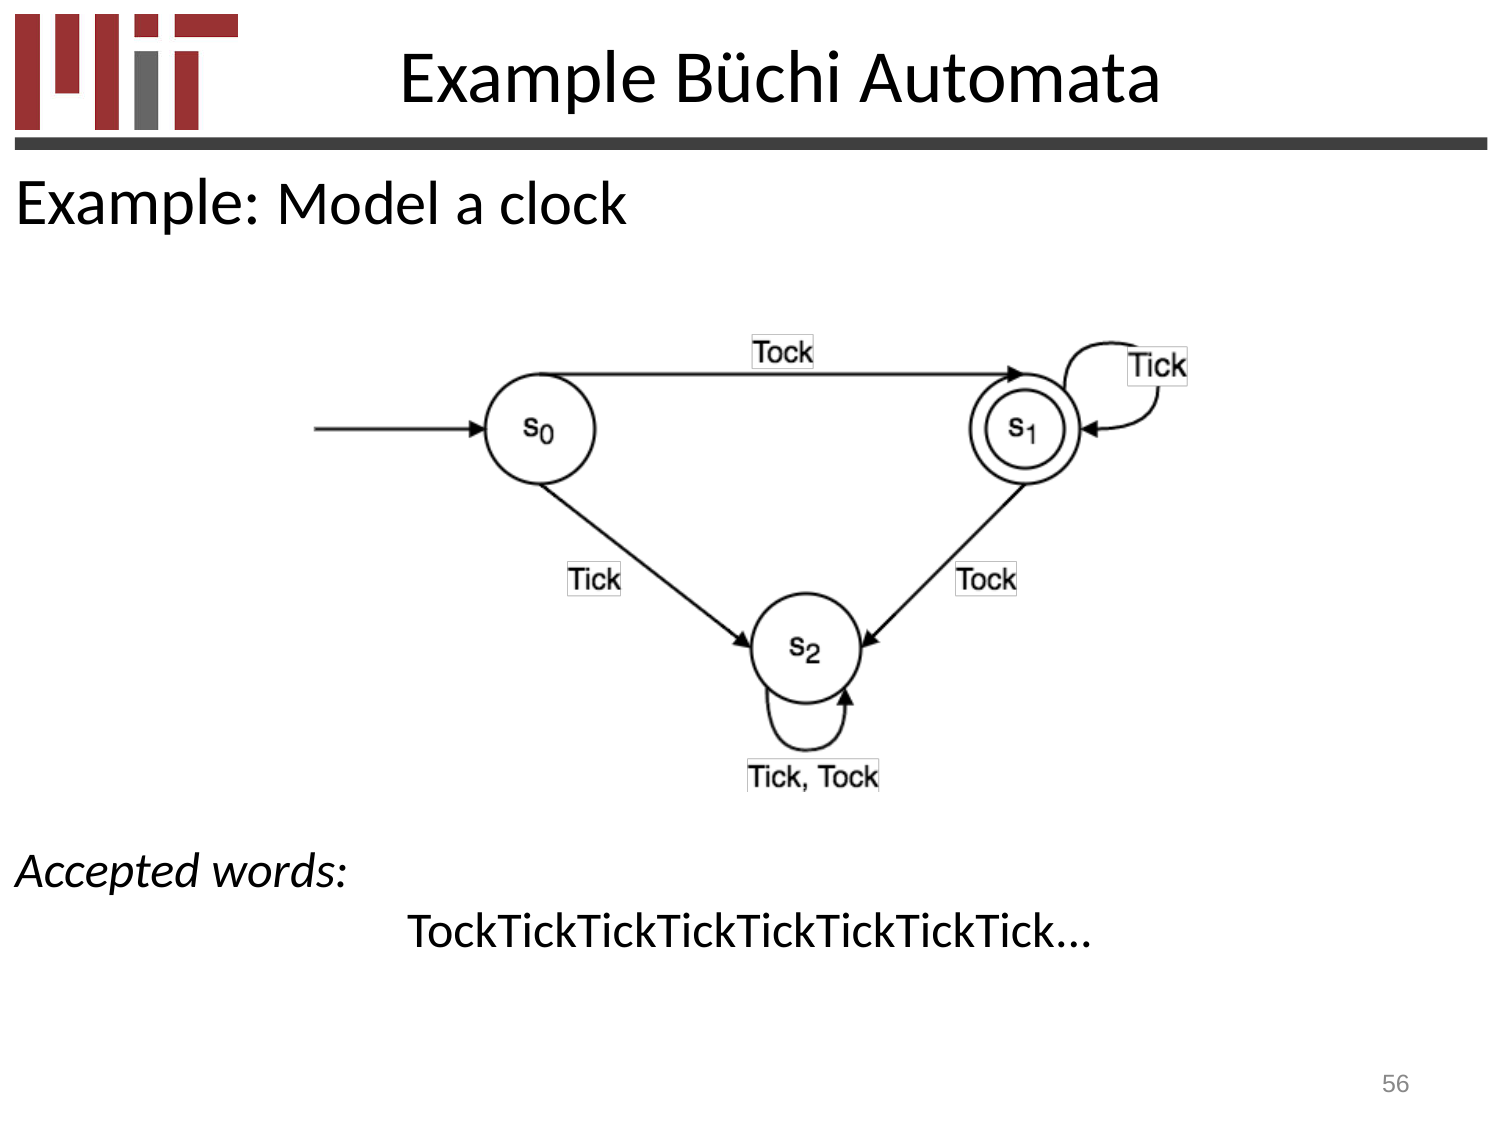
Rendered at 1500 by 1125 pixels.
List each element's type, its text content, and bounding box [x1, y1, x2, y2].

picture [15, 14, 238, 130]
list Example: Model a clock Accepted words: TockTickTickTickTickTickTickTick... [0, 149, 1500, 1035]
slide_number 56 [1074, 1052, 1425, 1113]
title Example Büchi Automata [237, 15, 1325, 130]
picture [311, 333, 1189, 792]
